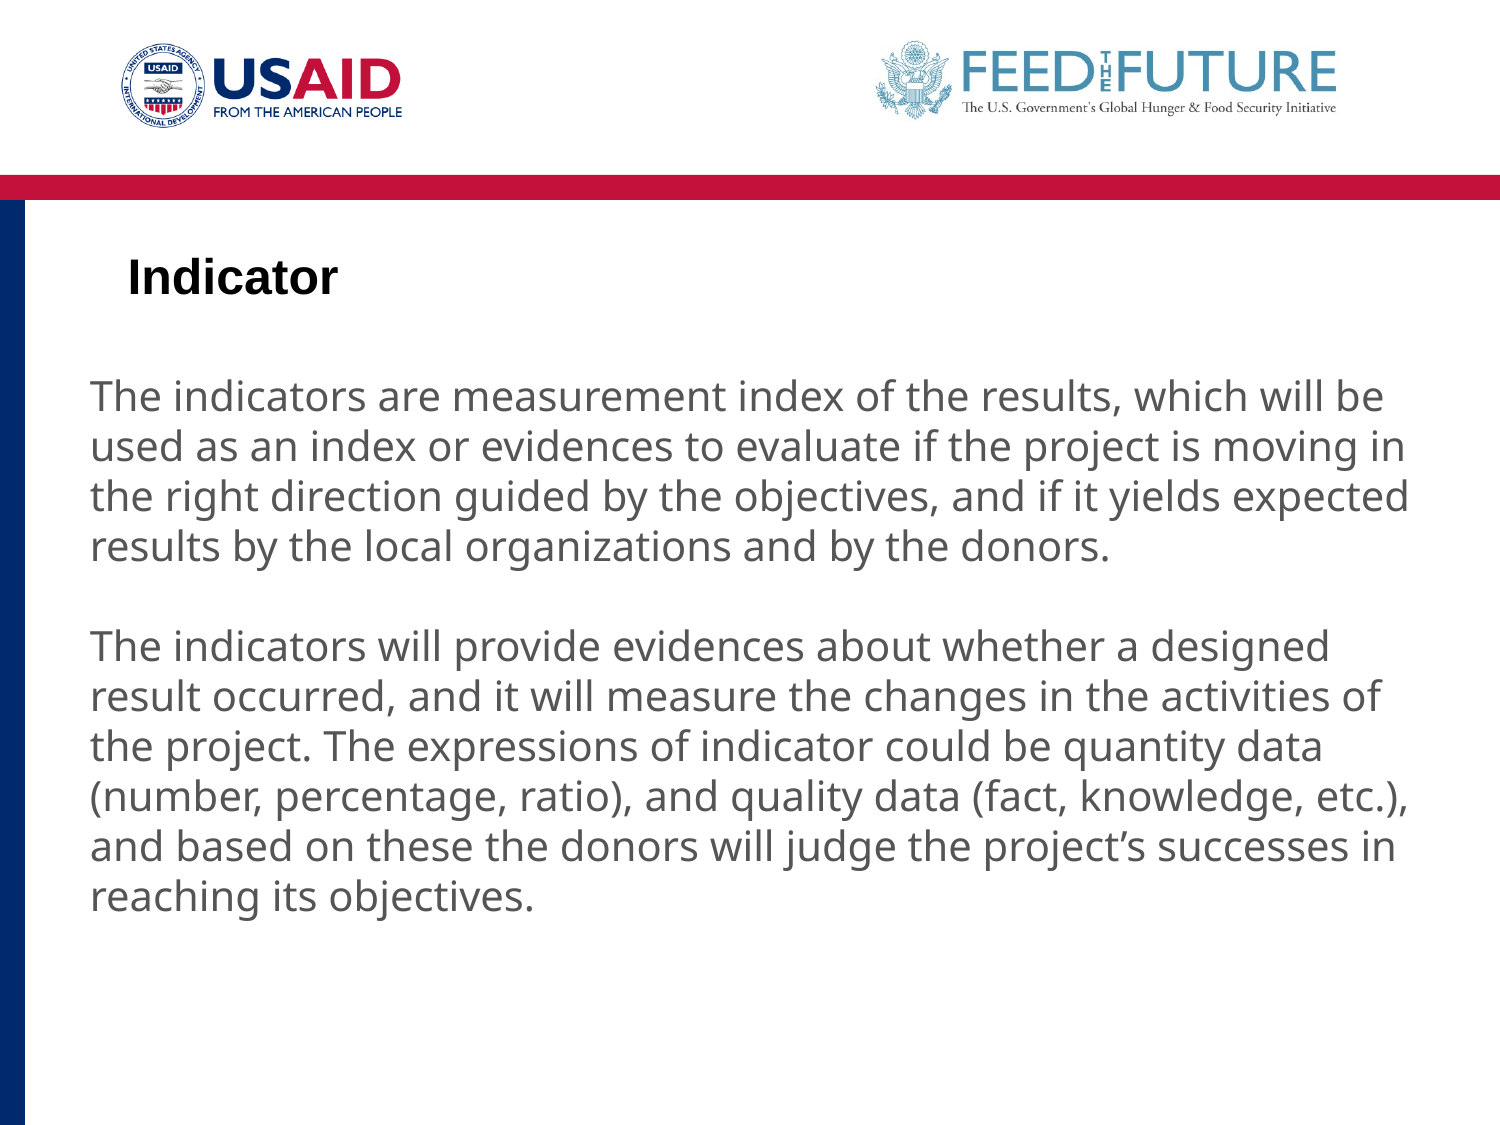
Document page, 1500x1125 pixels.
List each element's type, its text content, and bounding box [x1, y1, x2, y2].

title Indicator [112, 237, 1388, 338]
text_box The indicators are measurement index of the results, which will be used as an index or evidences to evaluate if the project is moving in the right direction guided by the objectives, and if it yields expected results by the local organizations and by the donors. The indicators will provide evidences about whether a designed result occurred, and it will measure the changes in the activities of the project. The expressions of indicator could be quantity data (number, percentage, ratio), and quality data (fact, knowledge, etc.), and based on these the donors will judge the project’s successes in reaching its objectives. [75, 362, 1450, 928]
picture [80, 17, 442, 158]
picture [837, 11, 1378, 152]
